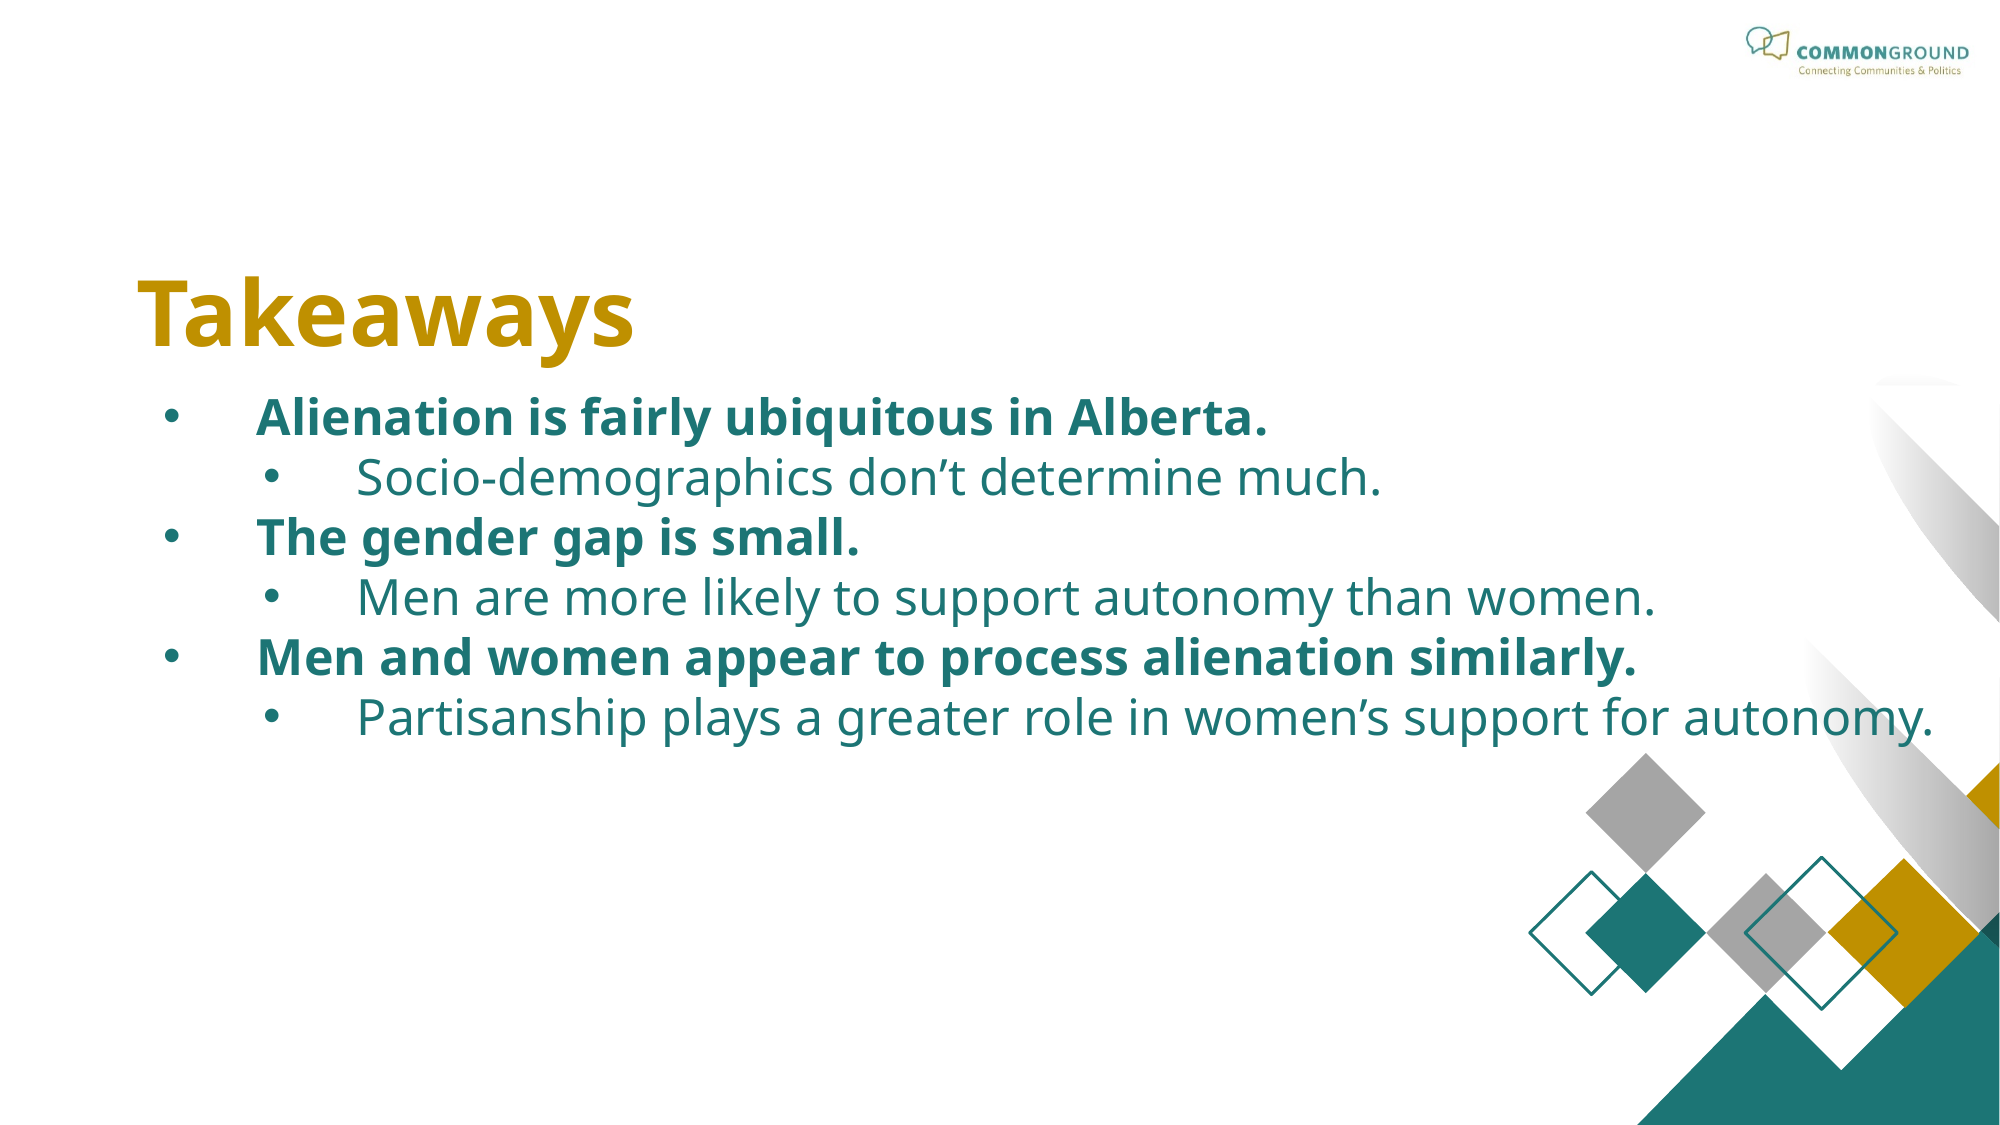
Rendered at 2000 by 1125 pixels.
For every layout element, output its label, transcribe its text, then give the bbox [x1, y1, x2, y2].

picture [1734, 22, 1979, 81]
text_box Alienation is fairly ubiquitous in Alberta. Socio-demographics don’t determine much. The gender gap is small. Men are more likely to support autonomy than women. Men and women appear to process alienation similarly. Partisanship plays a greater role in women’s support for autonomy. [163, 385, 1257, 720]
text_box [1259, 385, 2000, 1125]
text_box Takeaways [136, 249, 1284, 371]
